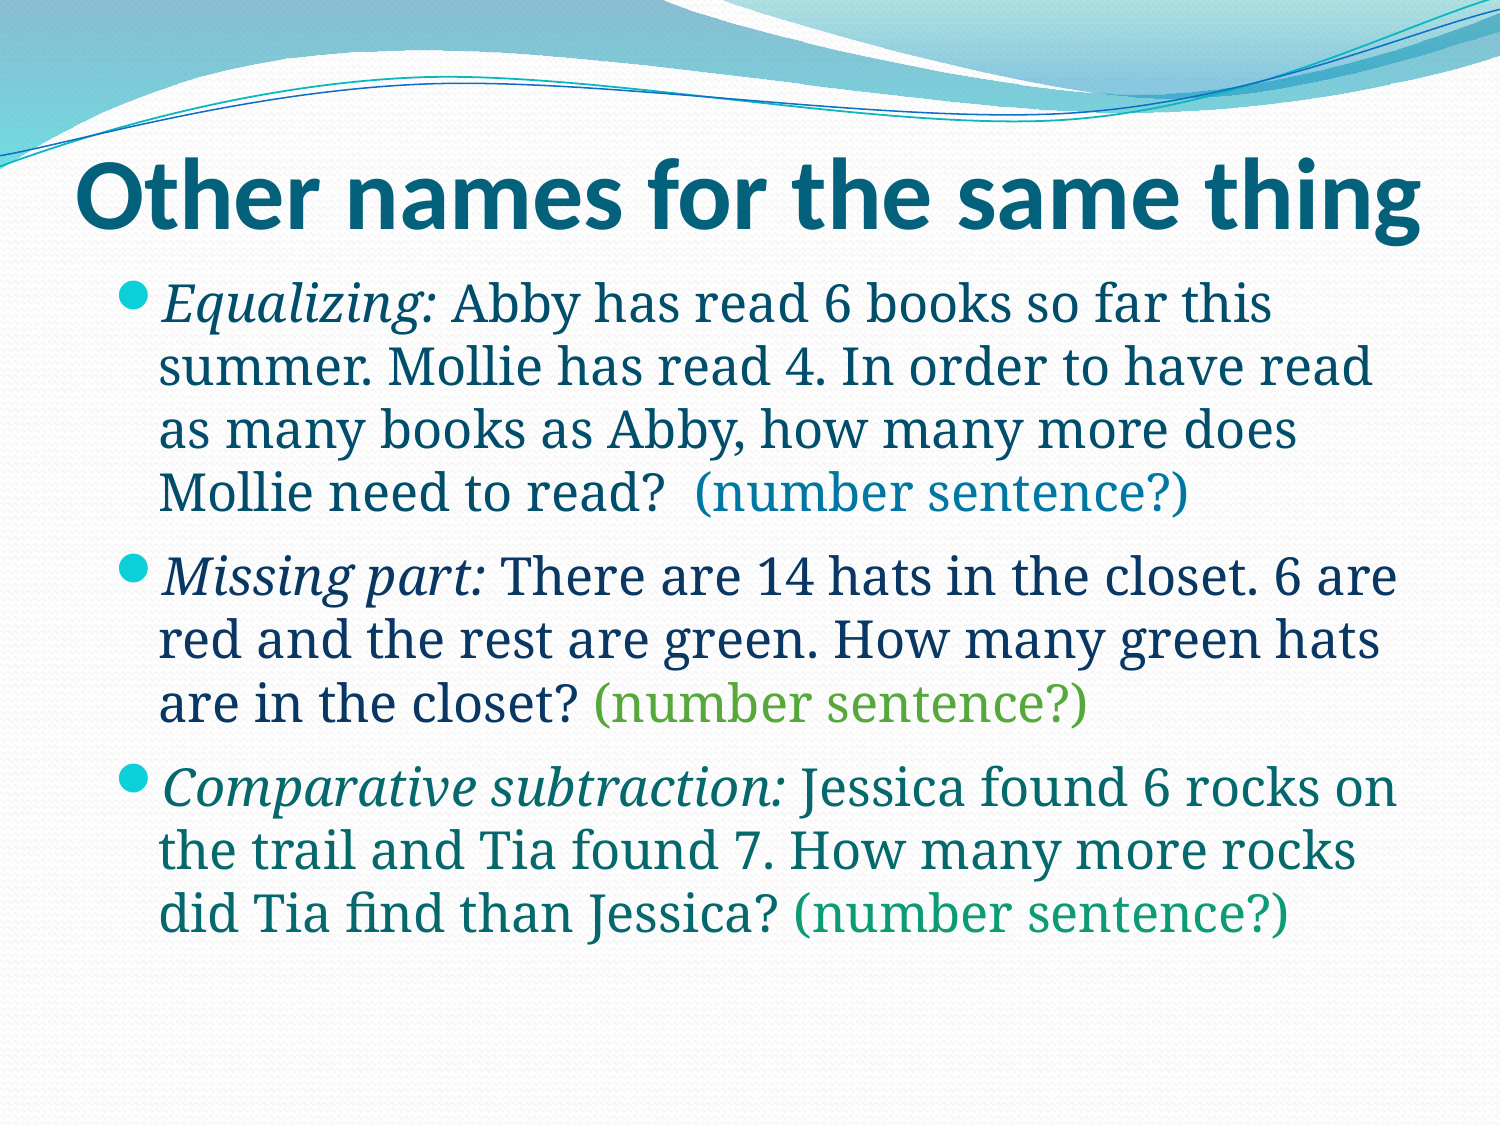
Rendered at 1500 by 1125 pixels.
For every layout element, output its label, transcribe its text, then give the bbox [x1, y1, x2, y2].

title Other names for the same thing [75, 115, 1425, 250]
list Equalizing: Abby has read 6 books so far this summer. Mollie has read 4. In order to have read as many books as Abby, how many more does Mollie need to read? (number sentence?) Missing part: There are 14 hats in the closet. 6 are red and the rest are green. How many green hats are in the closet? (number sentence?) Comparative subtraction: Jessica found 6 rocks on the trail and Tia found 7. How many more rocks did Tia find than Jessica? (number sentence?) [99, 262, 1438, 1000]
